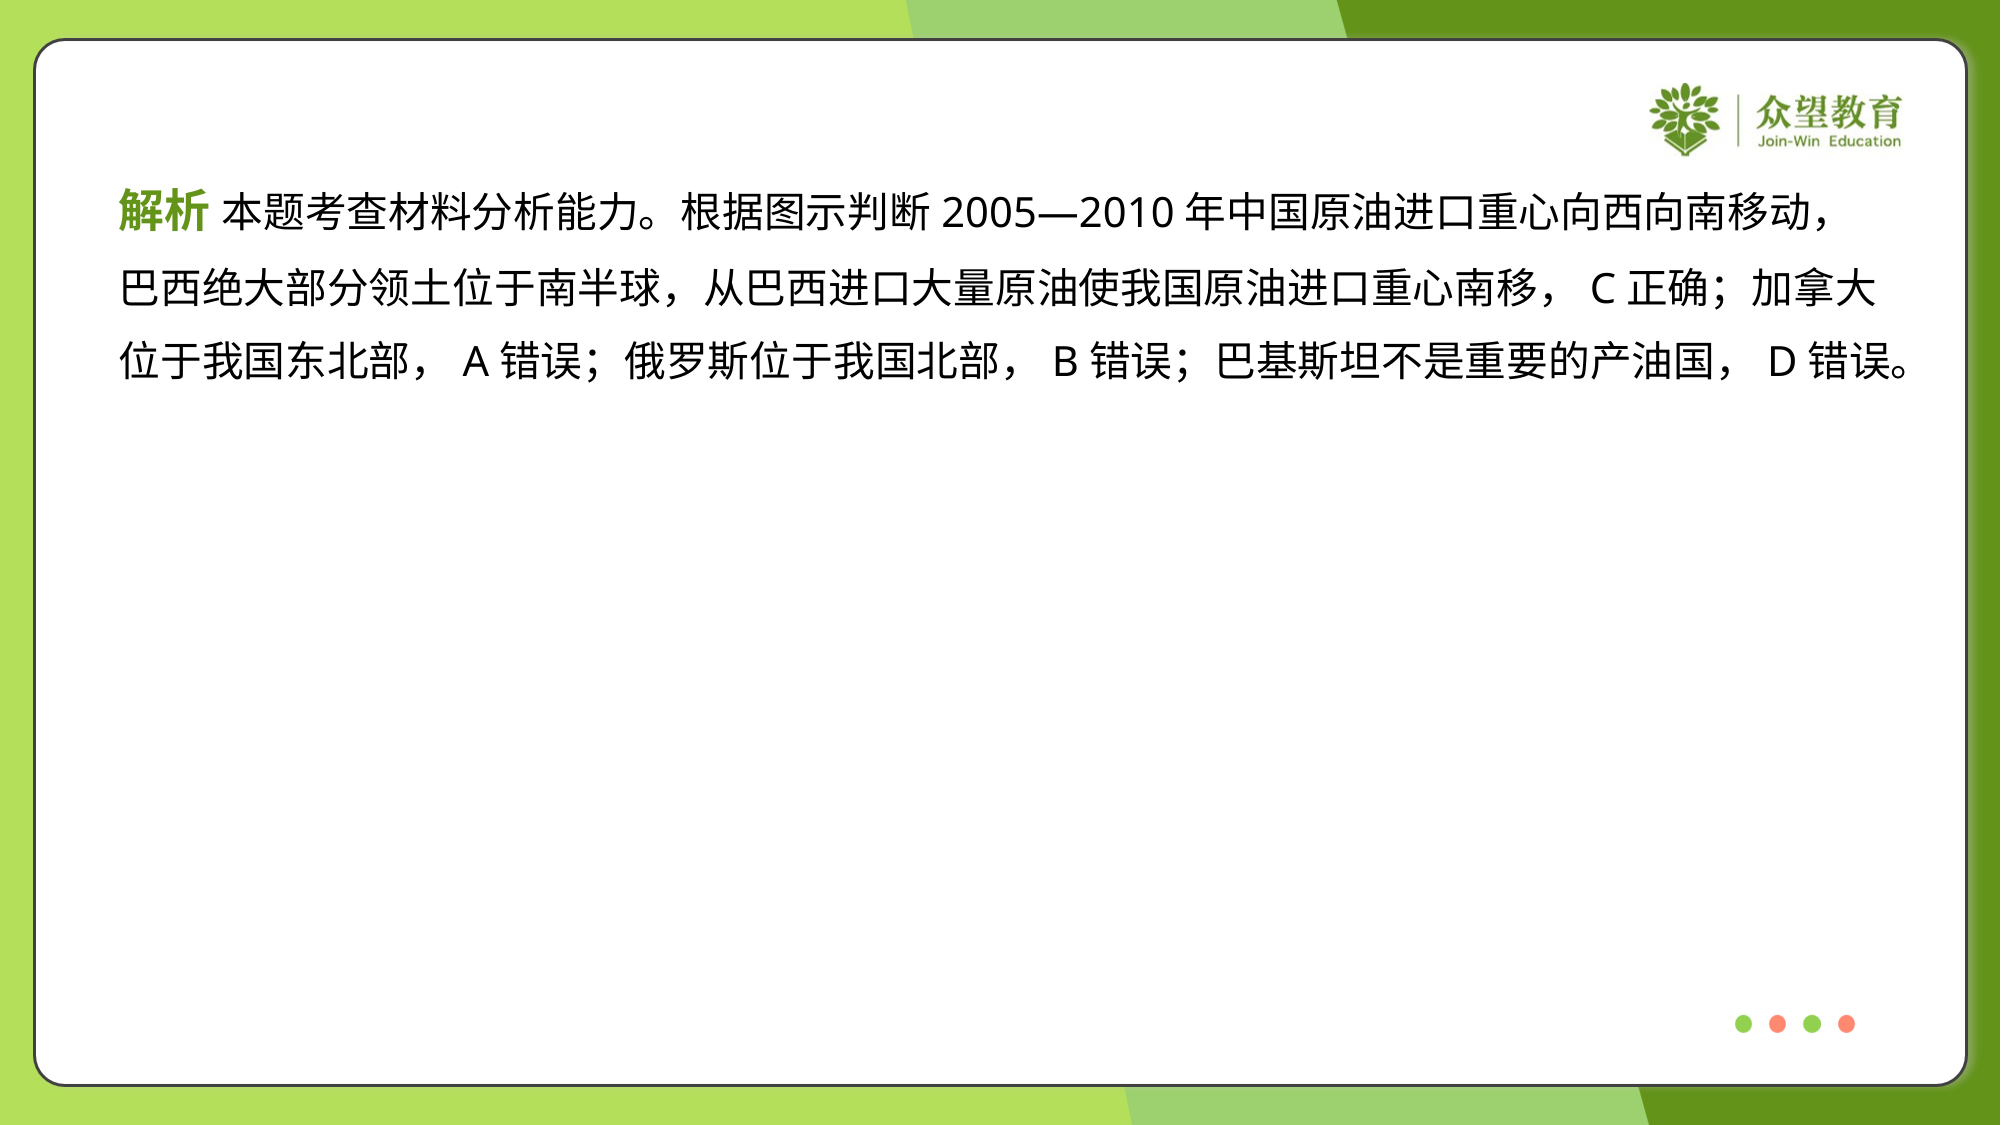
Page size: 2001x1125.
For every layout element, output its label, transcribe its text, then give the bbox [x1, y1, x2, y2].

text_box 解析 本题考查材料分析能力。根据图示判断2005—2010年中国原油进口重心向西向南移动， 巴西绝大部分领土位于南半球，从巴西进口大量原油使我国原油进口重心南移，C正确；加拿大 位于我国东北部，A错误；俄罗斯位于我国北部，B错误；巴基斯坦不是重要的产油国，D错误。 [118, 159, 1883, 377]
picture [0, 0, 2000, 1125]
